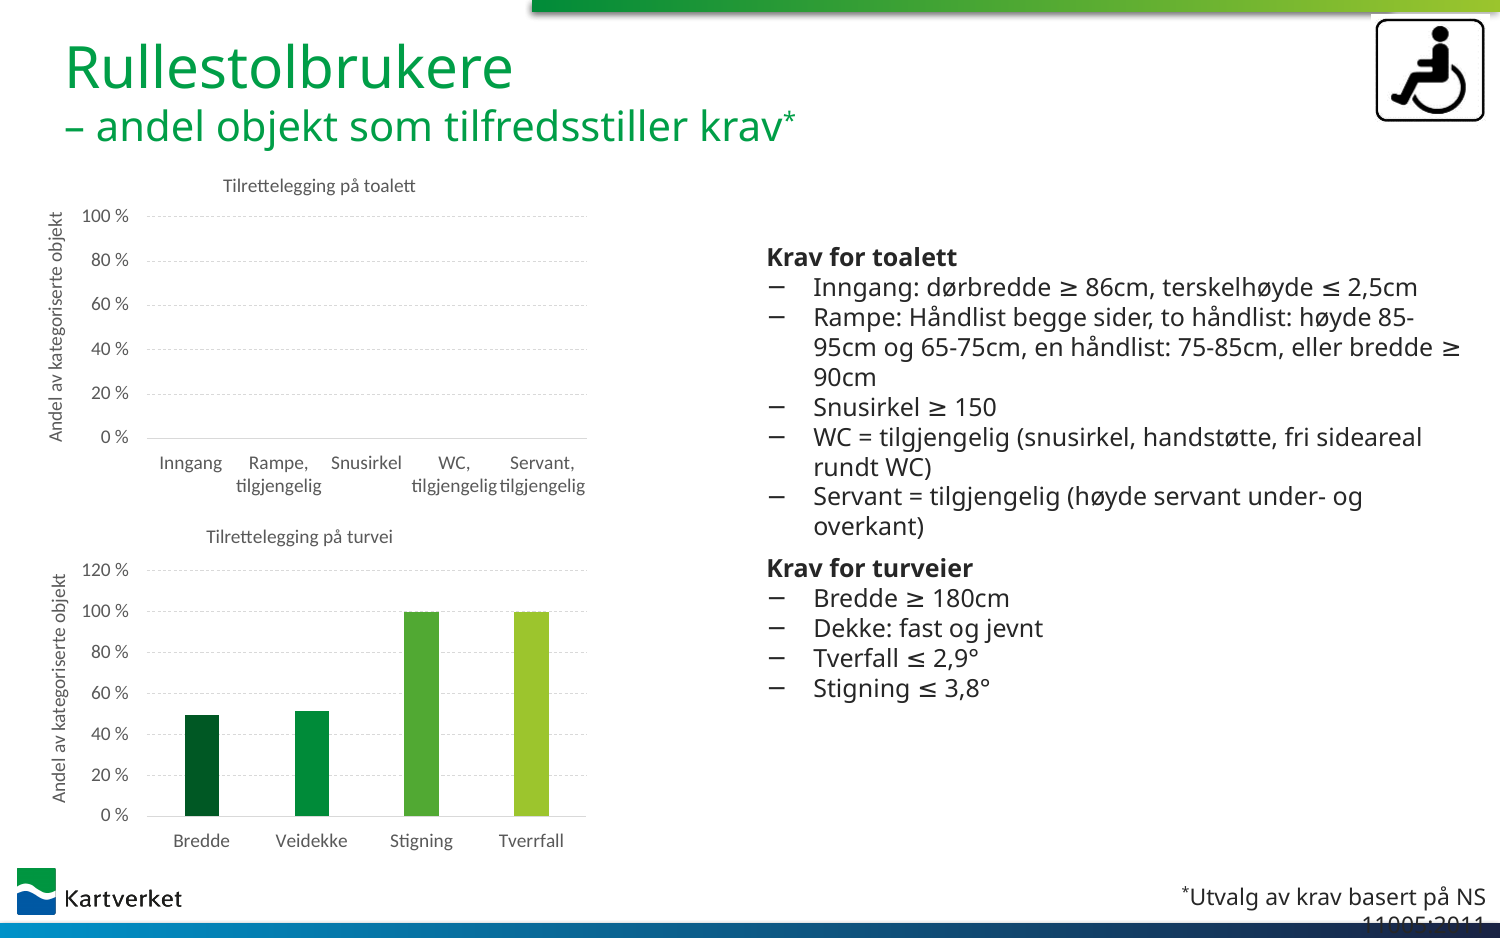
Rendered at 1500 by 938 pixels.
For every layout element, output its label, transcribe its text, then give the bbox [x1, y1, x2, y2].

picture [1371, 13, 1491, 127]
text_box Krav for toalett Inngang: dørbredde ≥ 86cm, terskelhøyde ≤ 2,5cm Rampe: Håndlist begge sider, to håndlist: høyde 85-95cm og 65-75cm, en håndlist: 75-85cm, eller bredde ≥ 90cm Snusirkel ≥ 150 WC = tilgjengelig (snusirkel, handstøtte, fri sideareal rundt WC) Servant = tilgjengelig (høyde servant under- og overkant) [751, 234, 1483, 545]
picture [41, 520, 598, 859]
text_box Krav for turveier Bredde ≥ 180cm Dekke: fast og jevnt Tverfall ≤ 2,9° Stigning ≤ 3,8° [751, 545, 1483, 710]
text_box Rullestolbrukere – andel objekt som tilfredsstiller krav* [49, 14, 1431, 158]
picture [41, 166, 598, 505]
text_box *Utvalg av krav basert på NS 11005:2011 [1068, 873, 1500, 938]
